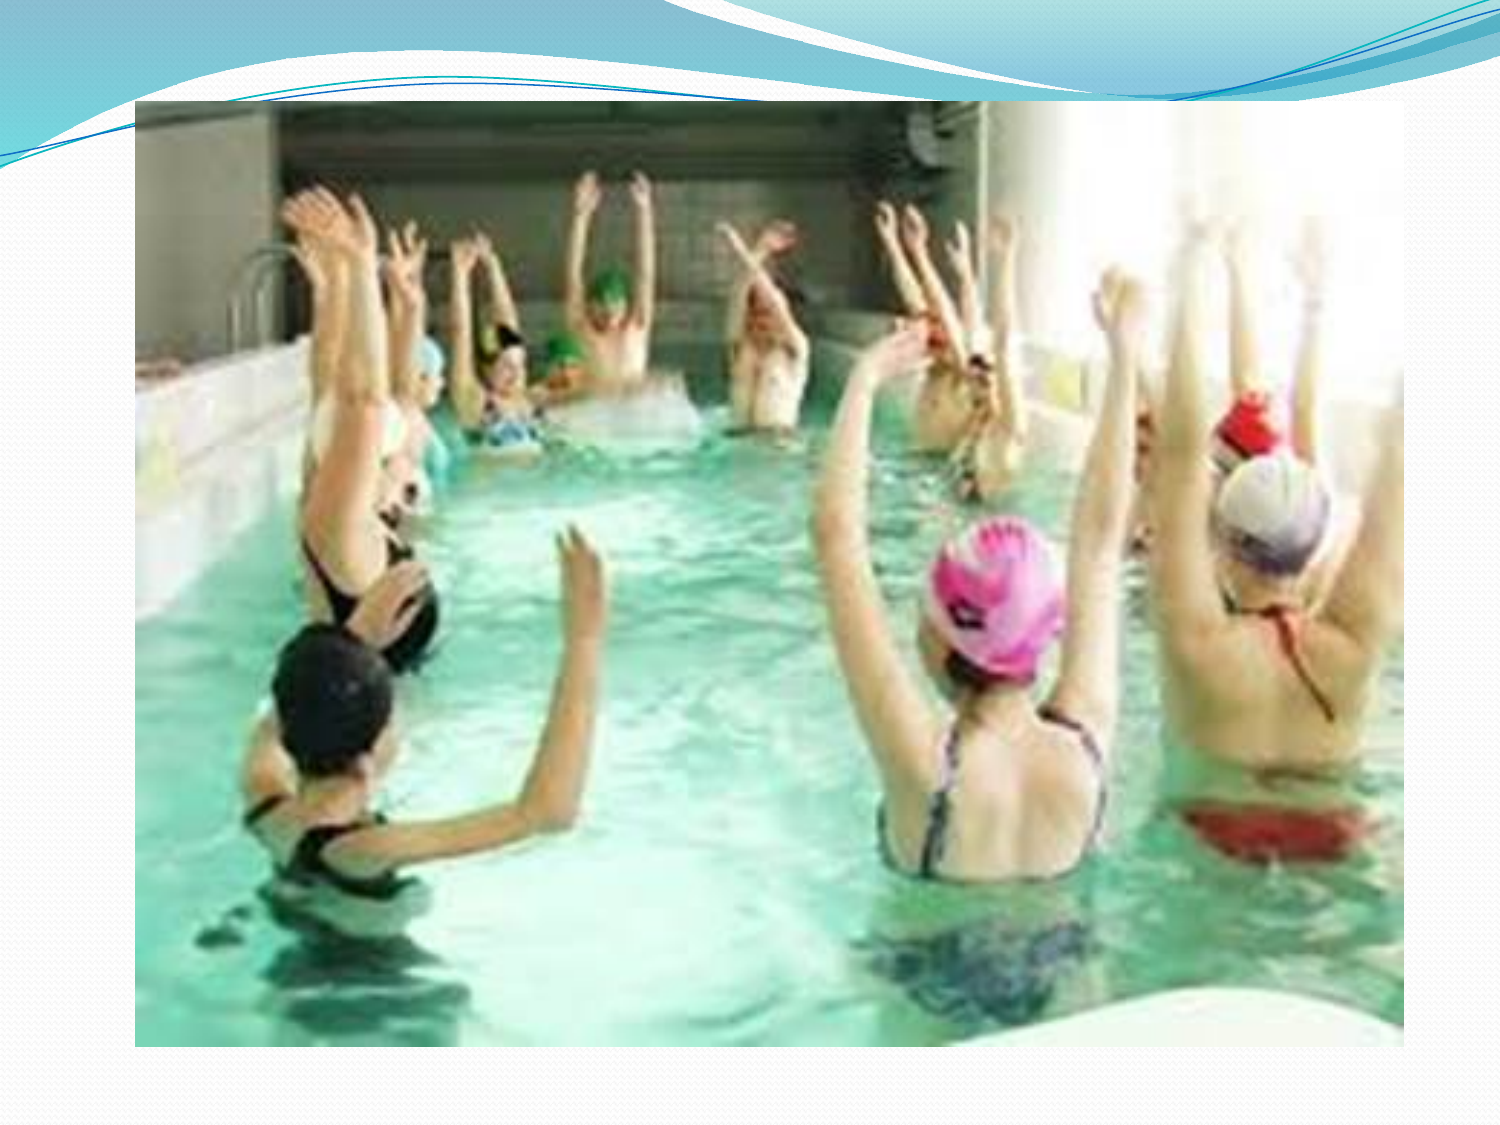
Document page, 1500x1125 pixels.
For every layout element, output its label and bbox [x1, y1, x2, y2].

picture [135, 101, 1404, 1047]
